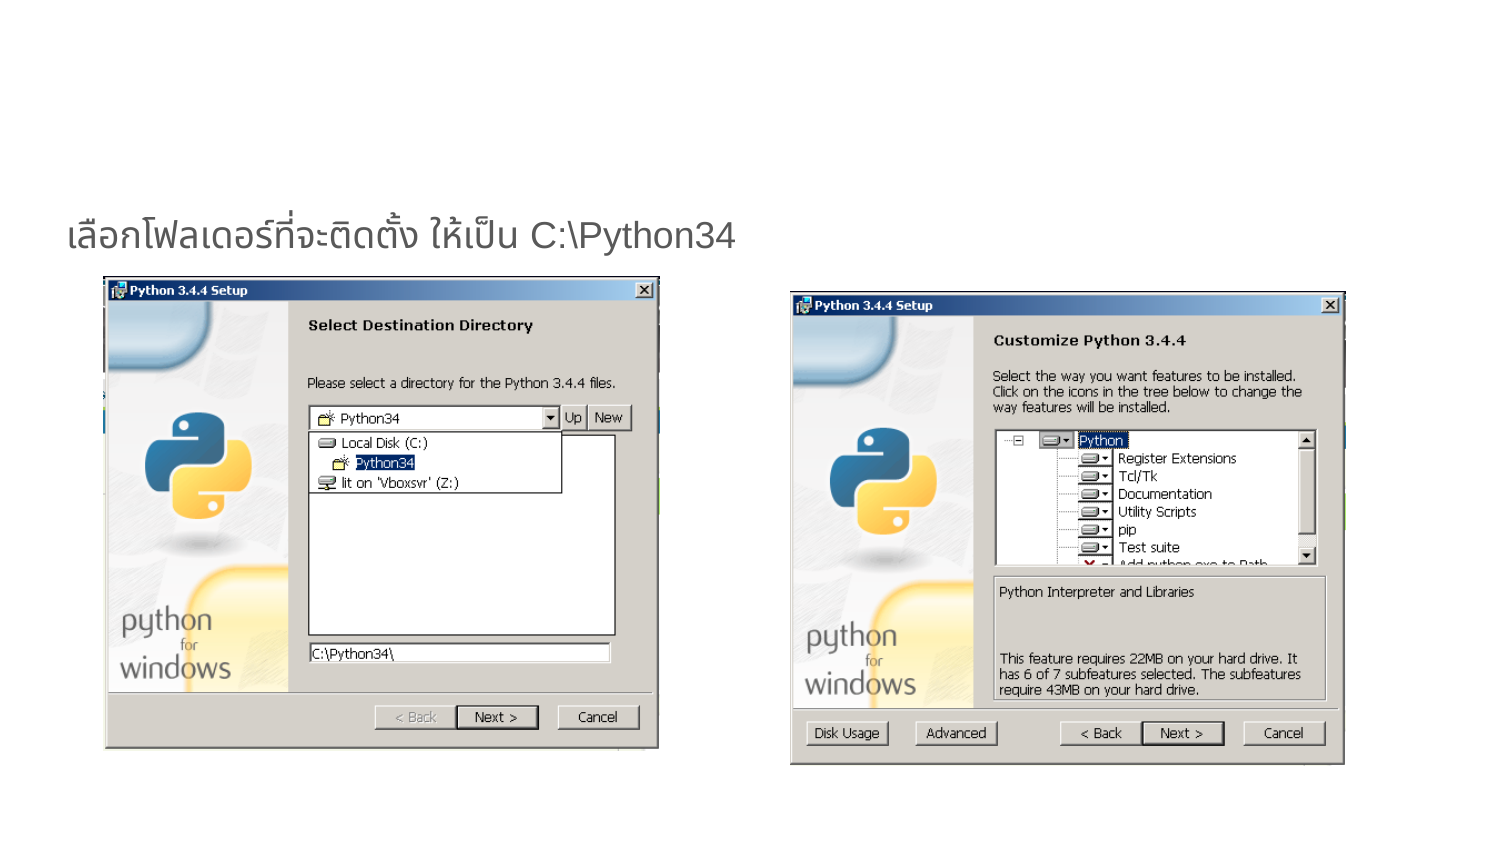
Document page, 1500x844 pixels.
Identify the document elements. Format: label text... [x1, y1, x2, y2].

picture [790, 291, 1346, 766]
list เลือกโฟลเดอร์ที่จะติดตั้ง ให้เป็น C:\Python34 [51, 189, 1449, 750]
picture [102, 276, 660, 751]
